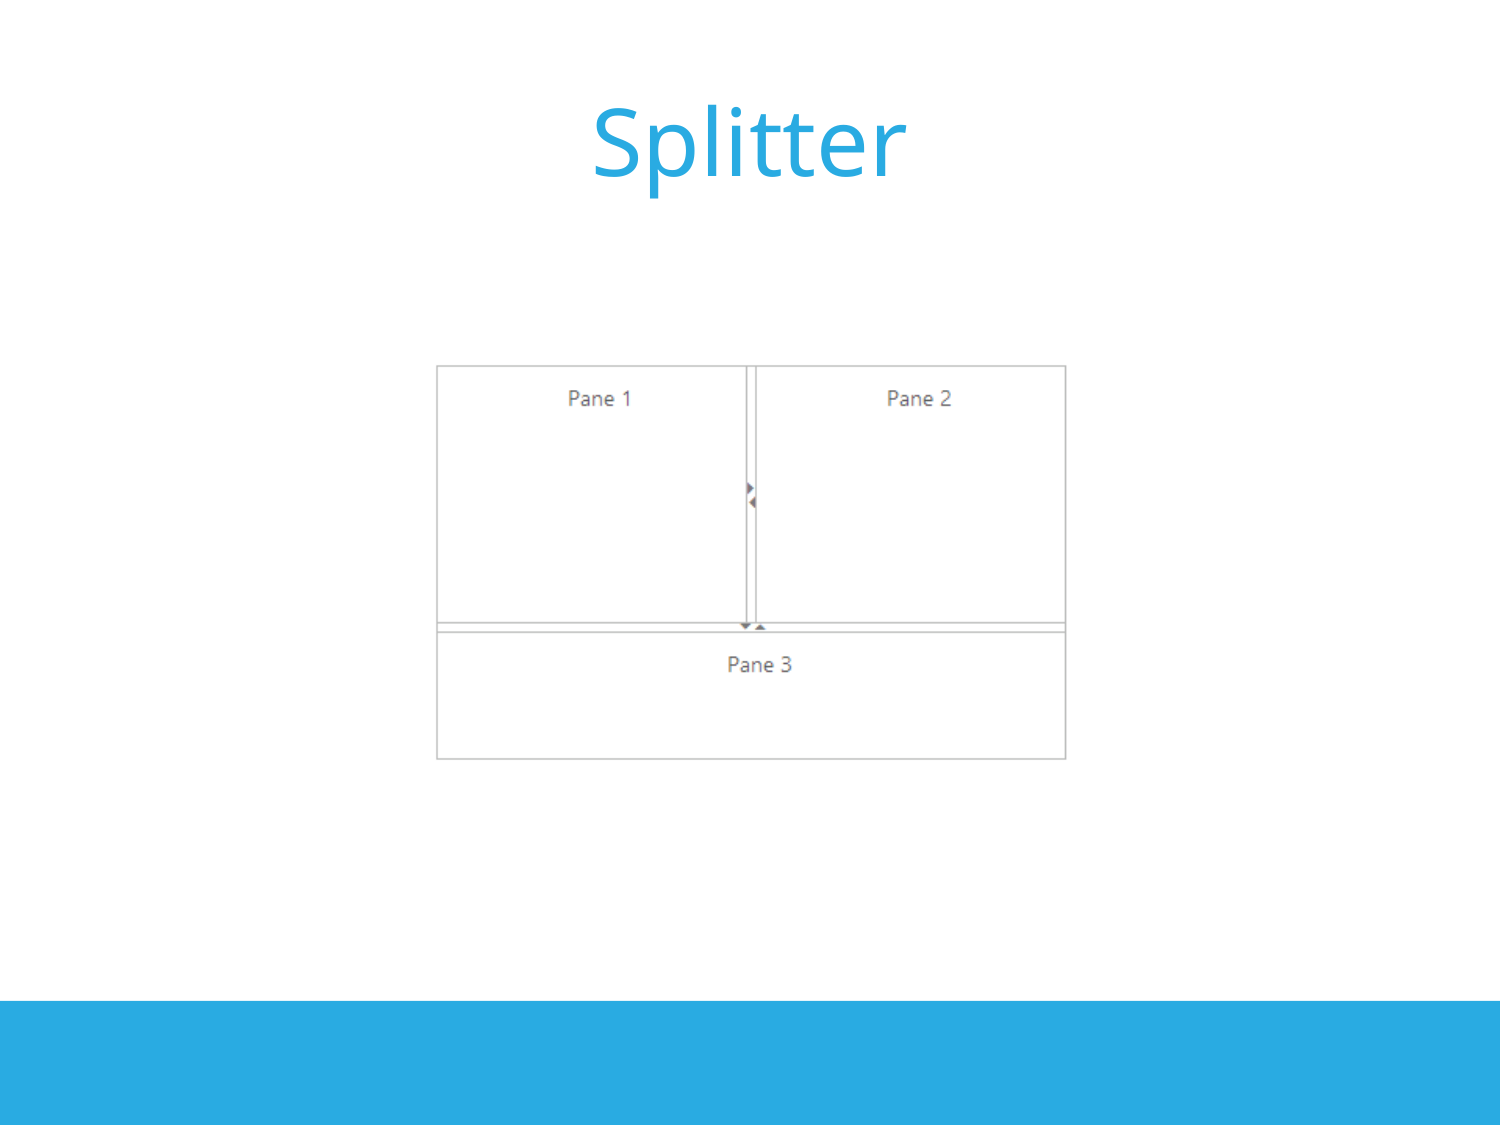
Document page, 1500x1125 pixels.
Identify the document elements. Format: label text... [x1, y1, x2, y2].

title Splitter [75, 45, 1425, 233]
text_box [0, 999, 1500, 1125]
picture [423, 353, 1076, 772]
